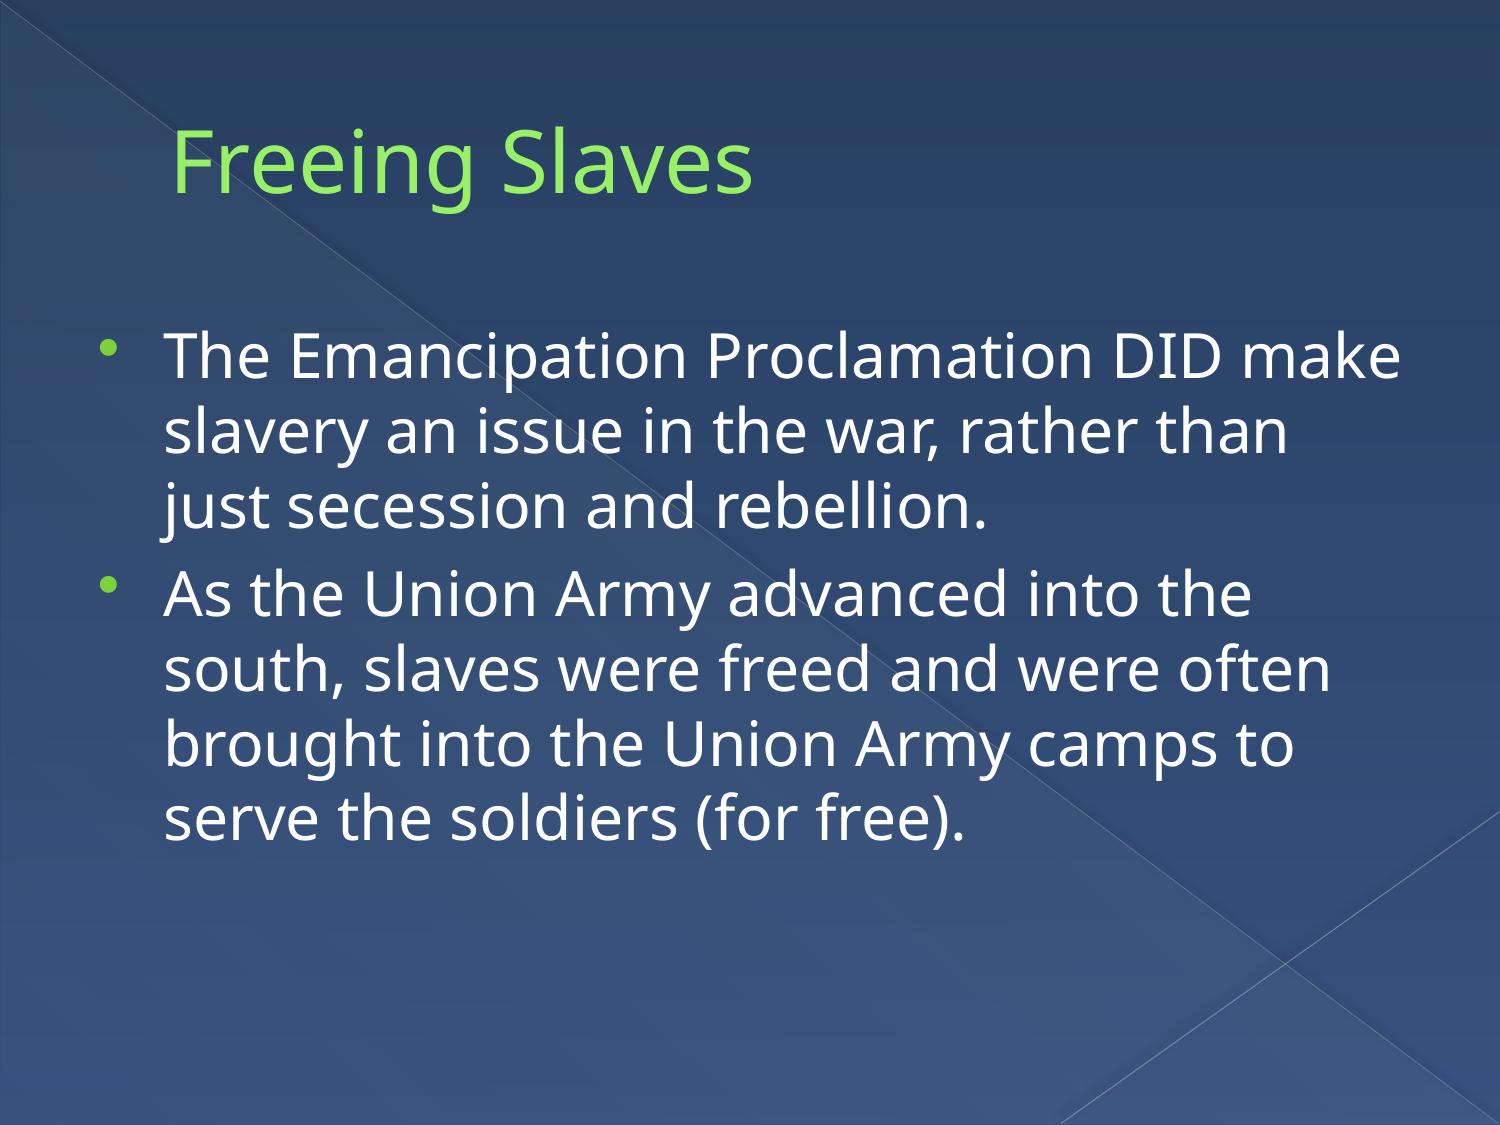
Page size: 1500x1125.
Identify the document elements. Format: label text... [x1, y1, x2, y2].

list The Emancipation Proclamation DID make slavery an issue in the war, rather than just secession and rebellion. As the Union Army advanced into the south, slaves were freed and were often brought into the Union Army camps to serve the soldiers (for free). [75, 308, 1425, 1059]
title Freeing Slaves [75, 43, 1425, 274]
